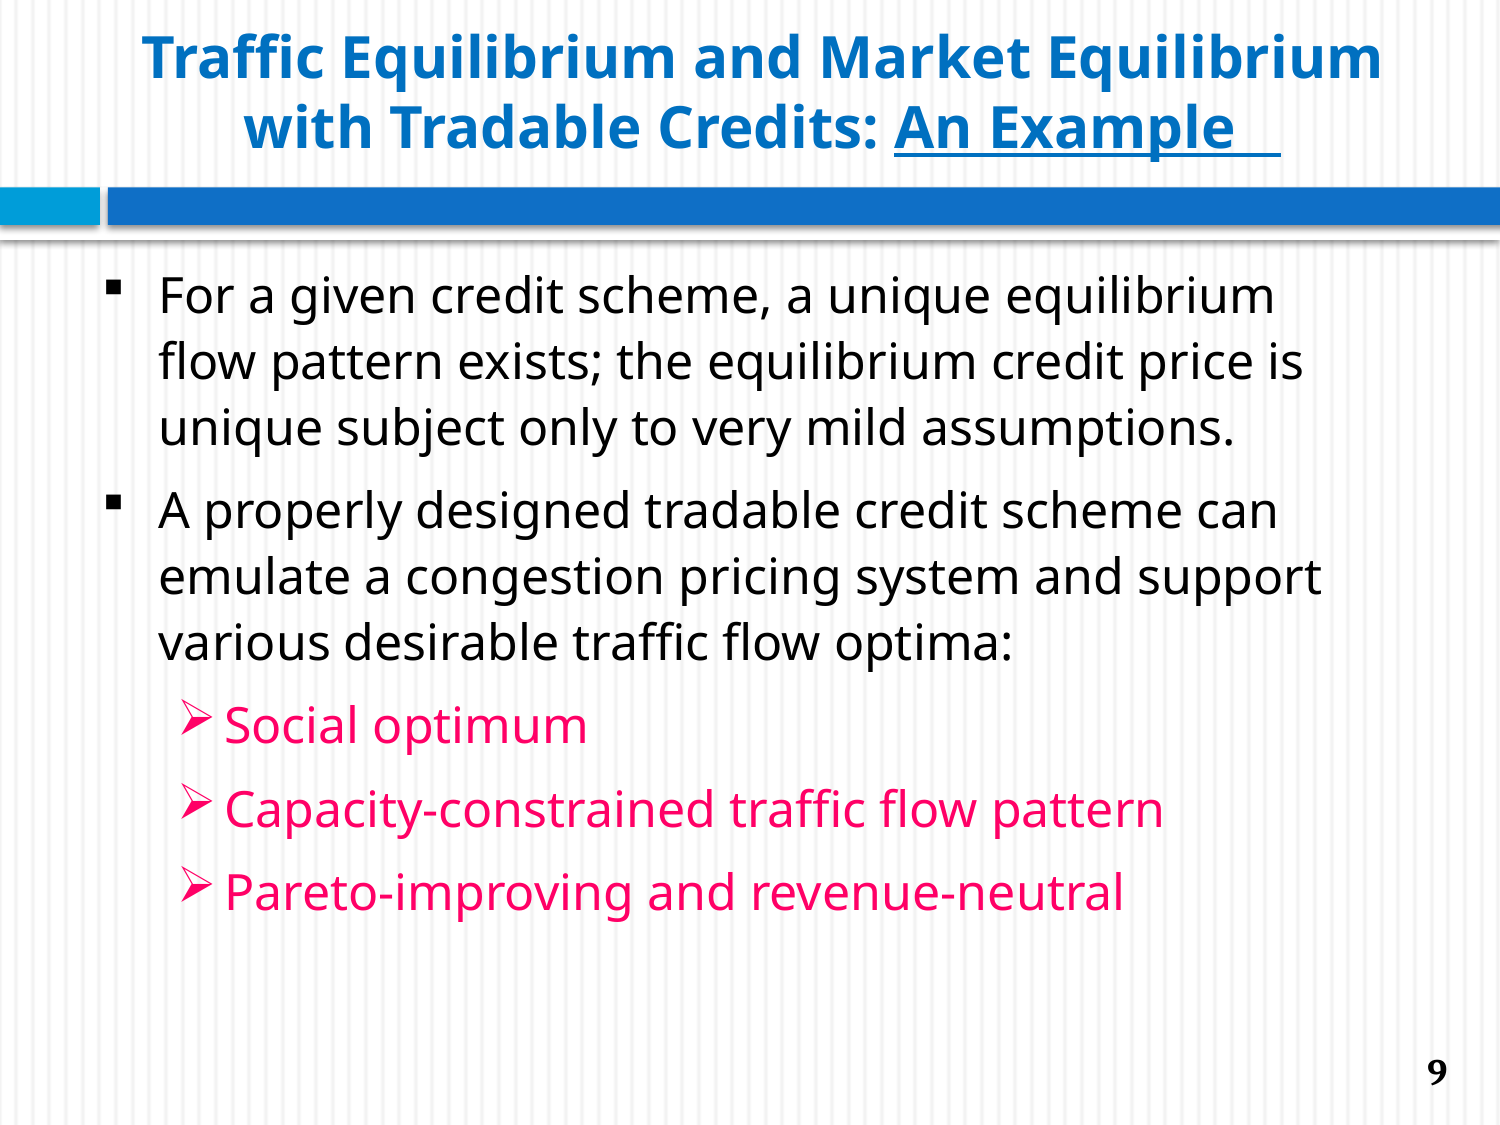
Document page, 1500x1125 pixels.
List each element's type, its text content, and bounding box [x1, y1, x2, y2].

text_box Traffic Equilibrium and Market Equilibrium with Tradable Credits: An Example [87, 12, 1438, 168]
text_box For a given credit scheme, a unique equilibrium flow pattern exists; the equilibrium credit price is unique subject only to very mild assumptions. A properly designed tradable credit scheme can emulate a congestion pricing system and support various desirable traffic flow optima: Social optimum Capacity-constrained traffic flow pattern Pareto-improving and revenue-neutral [87, 249, 1388, 1013]
slide_number 9 [1387, 1050, 1488, 1091]
